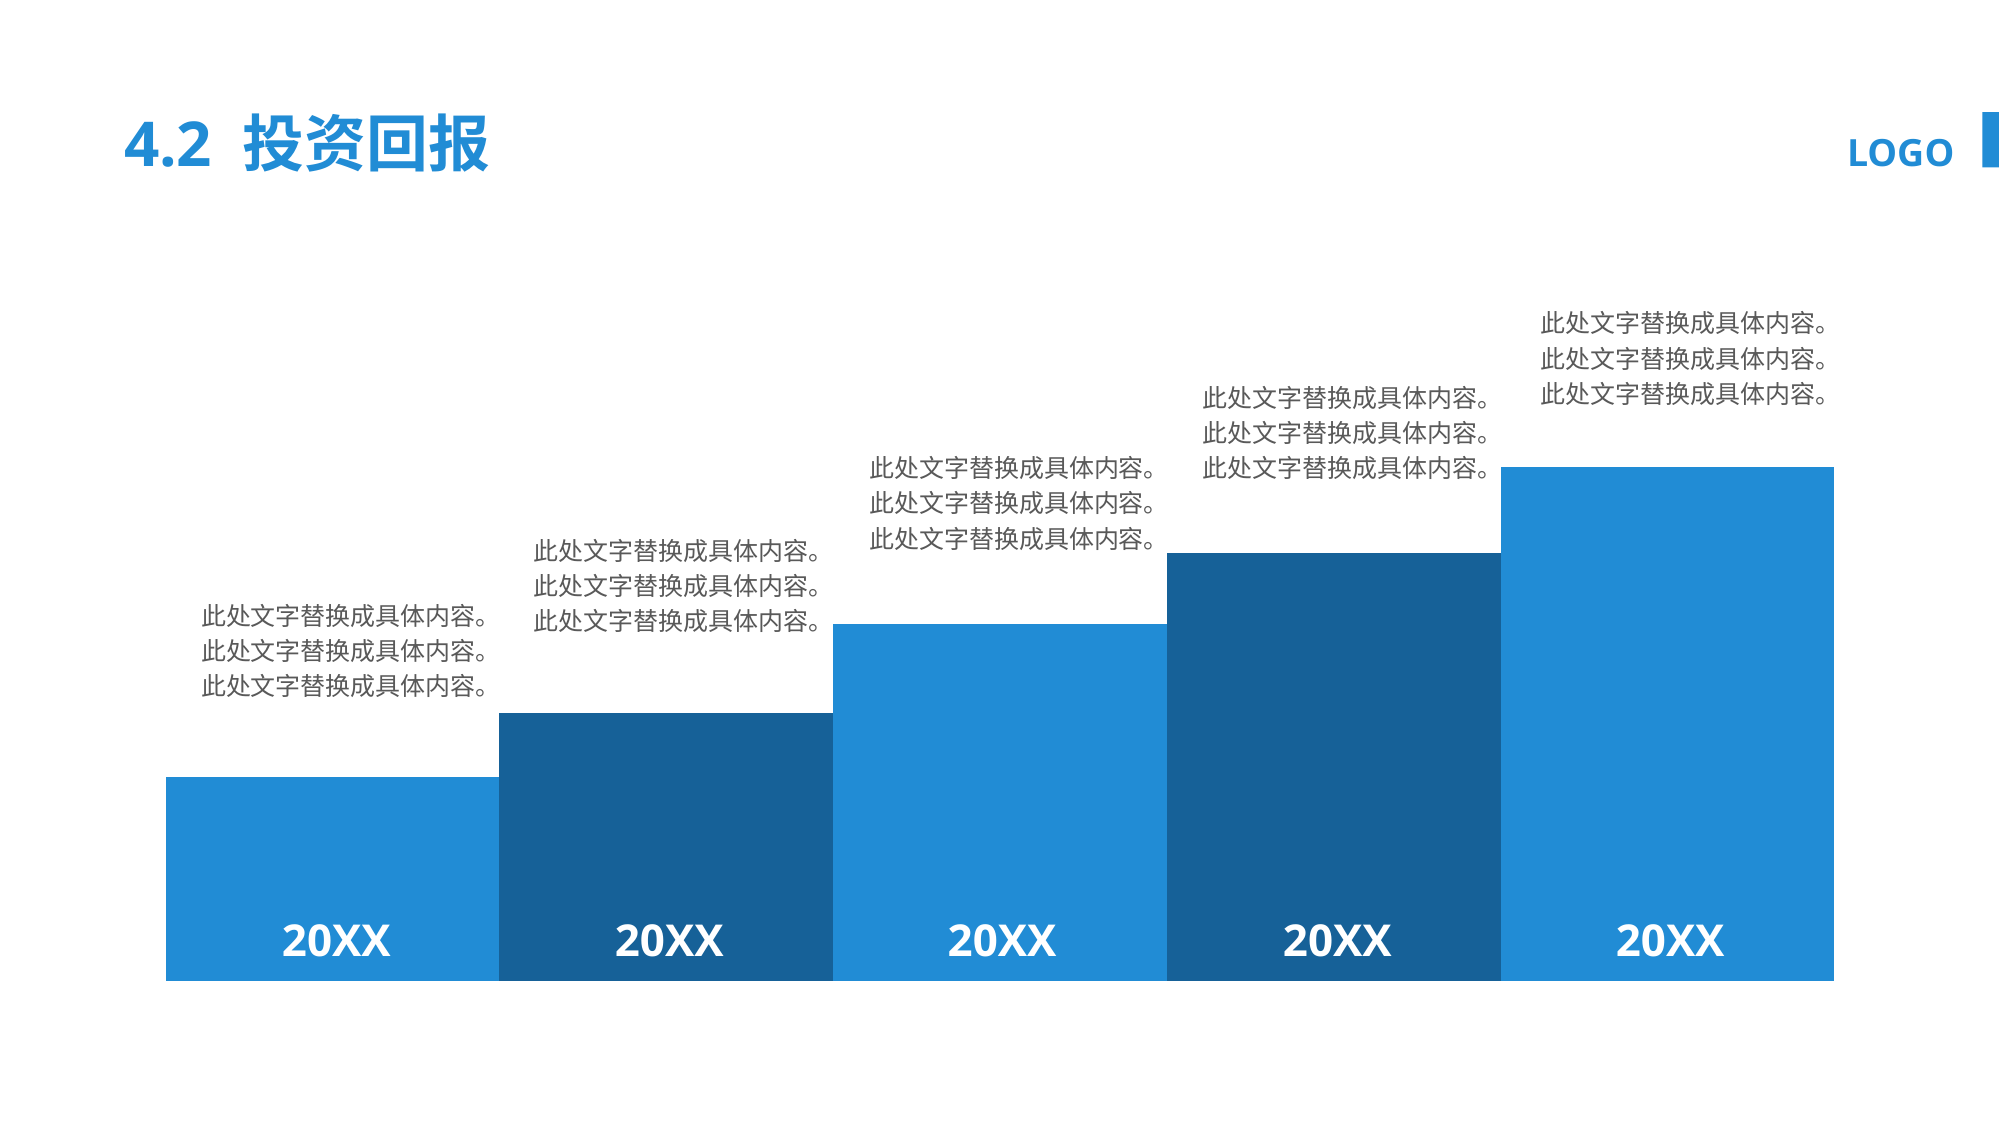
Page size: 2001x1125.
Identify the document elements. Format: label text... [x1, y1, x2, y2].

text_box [1166, 385, 1505, 982]
text_box 4.2 投资回报 [124, 99, 490, 186]
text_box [499, 538, 836, 982]
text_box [165, 603, 499, 982]
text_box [833, 455, 1171, 982]
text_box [1500, 311, 1842, 982]
